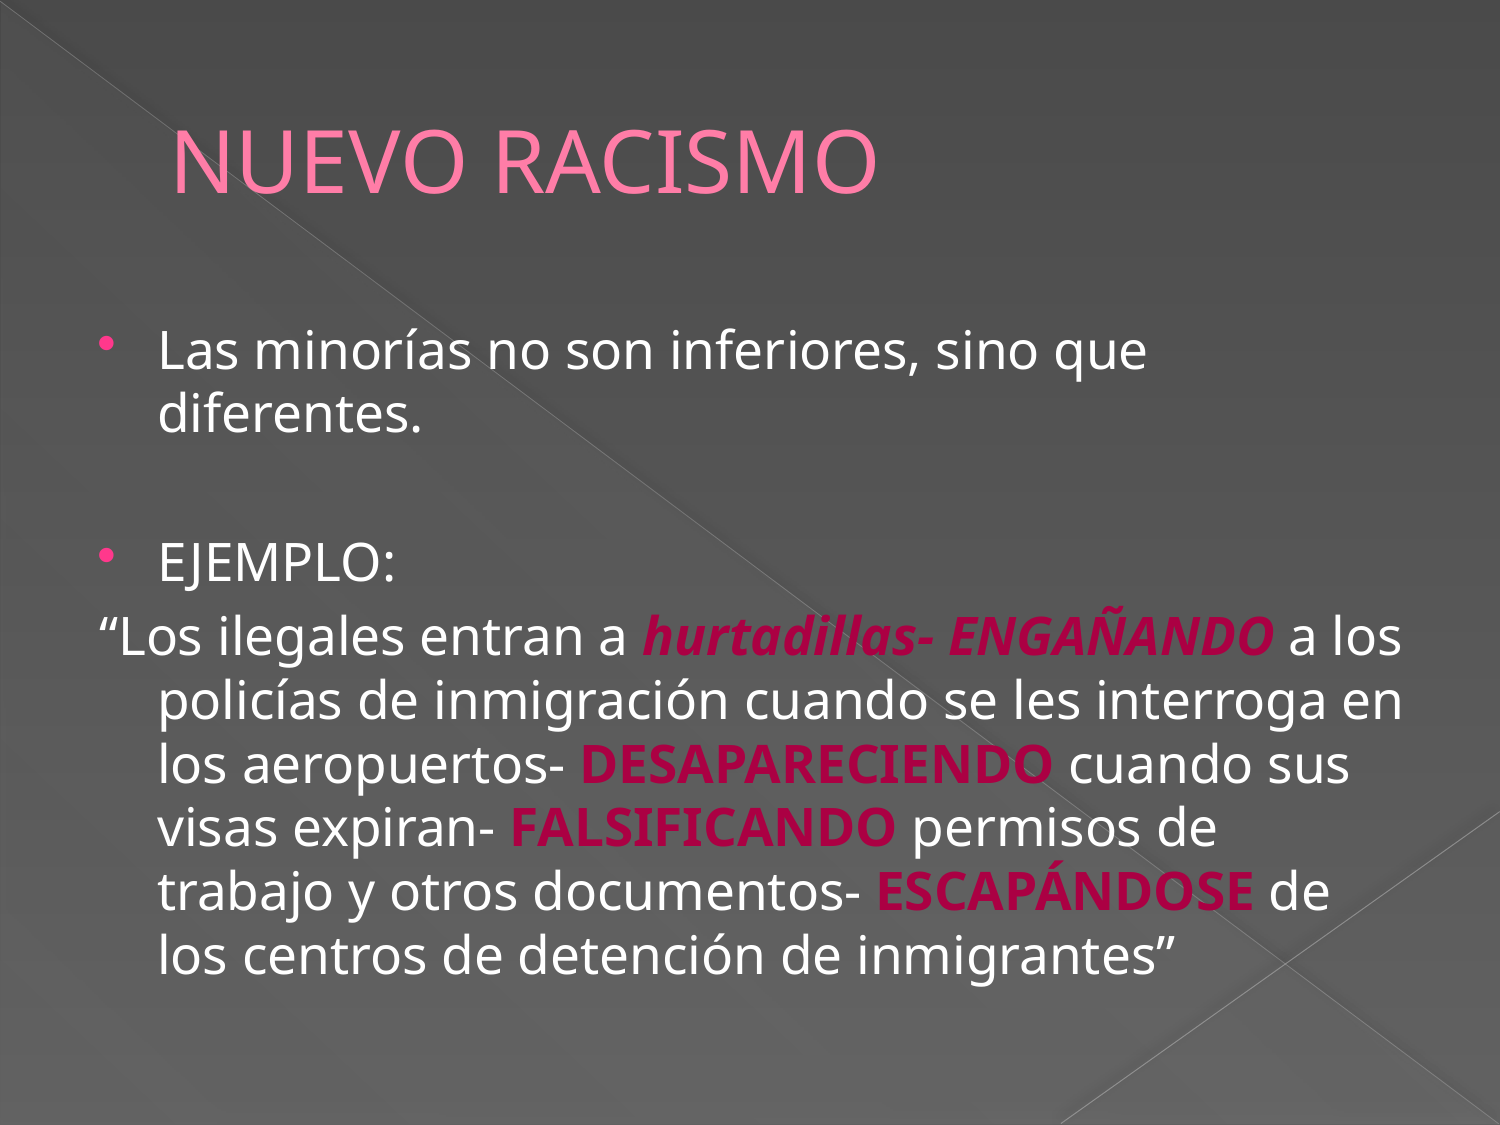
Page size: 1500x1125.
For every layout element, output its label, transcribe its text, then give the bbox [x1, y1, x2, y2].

list Las minorías no son inferiores, sino que diferentes. EJEMPLO: “Los ilegales entran a hurtadillas- ENGAÑANDO a los policías de inmigración cuando se les interroga en los aeropuertos- DESAPARECIENDO cuando sus visas expiran- FALSIFICANDO permisos de trabajo y otros documentos- ESCAPÁNDOSE de los centros de detención de inmigrantes” [75, 308, 1425, 1059]
title NUEVO RACISMO [75, 43, 1425, 274]
